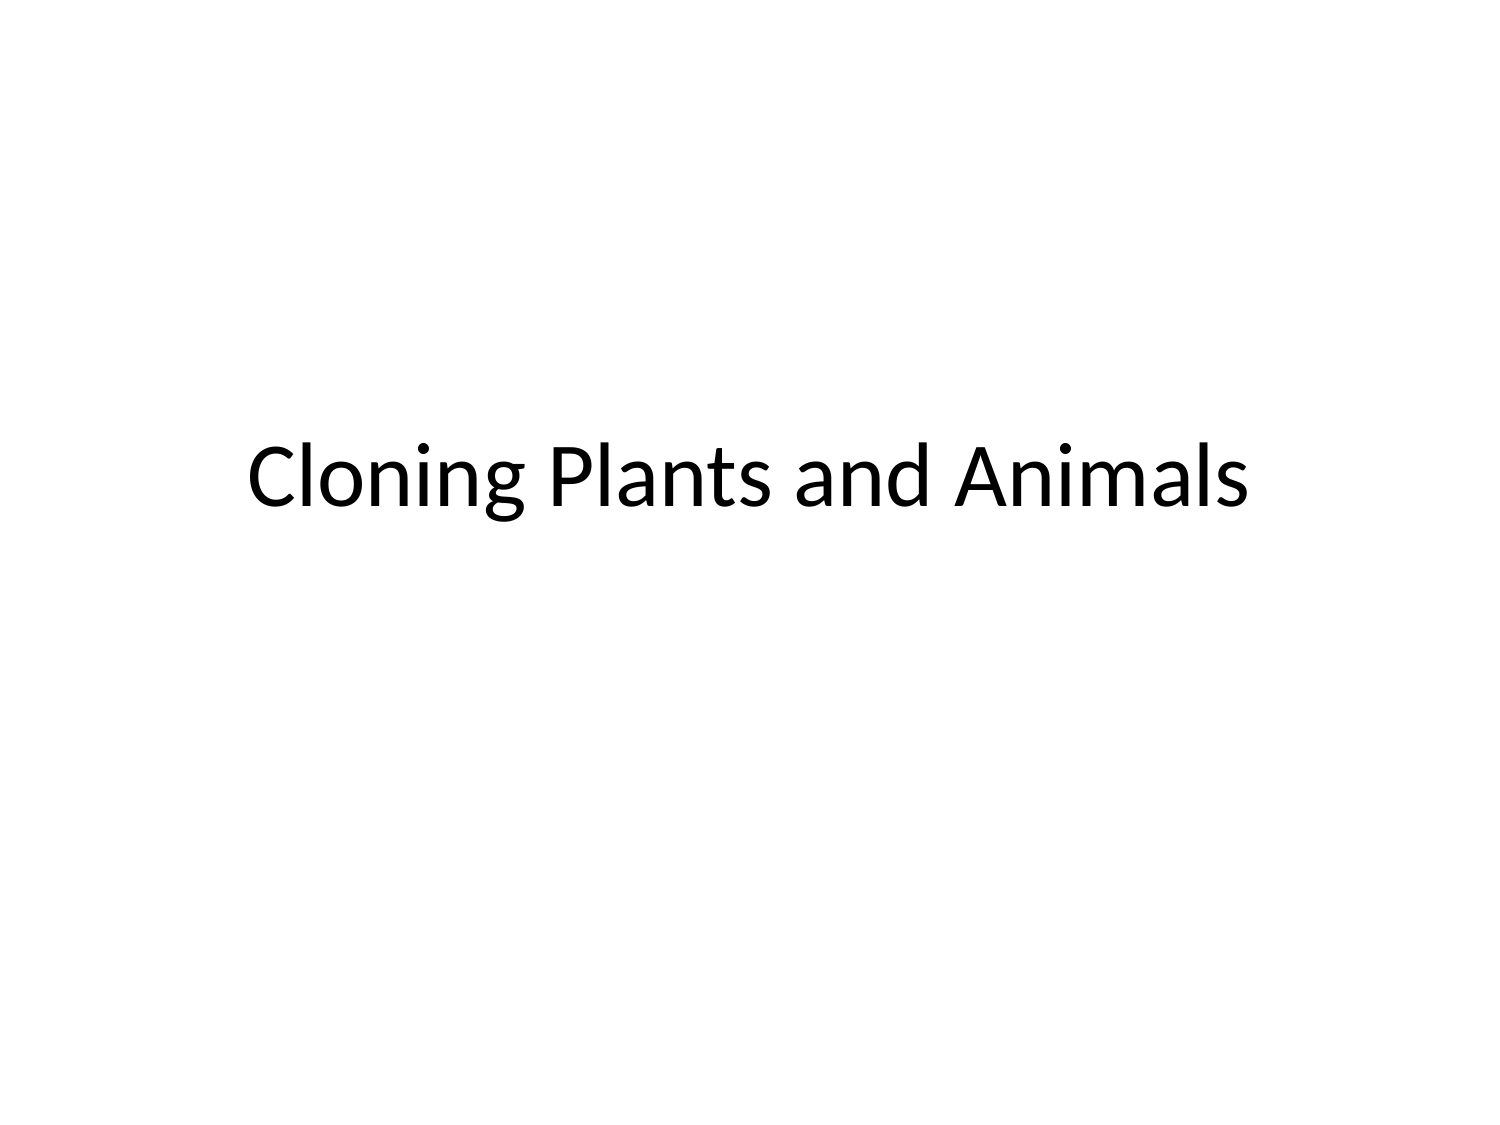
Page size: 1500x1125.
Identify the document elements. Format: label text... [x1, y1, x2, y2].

title Cloning Plants and Animals [112, 349, 1388, 591]
